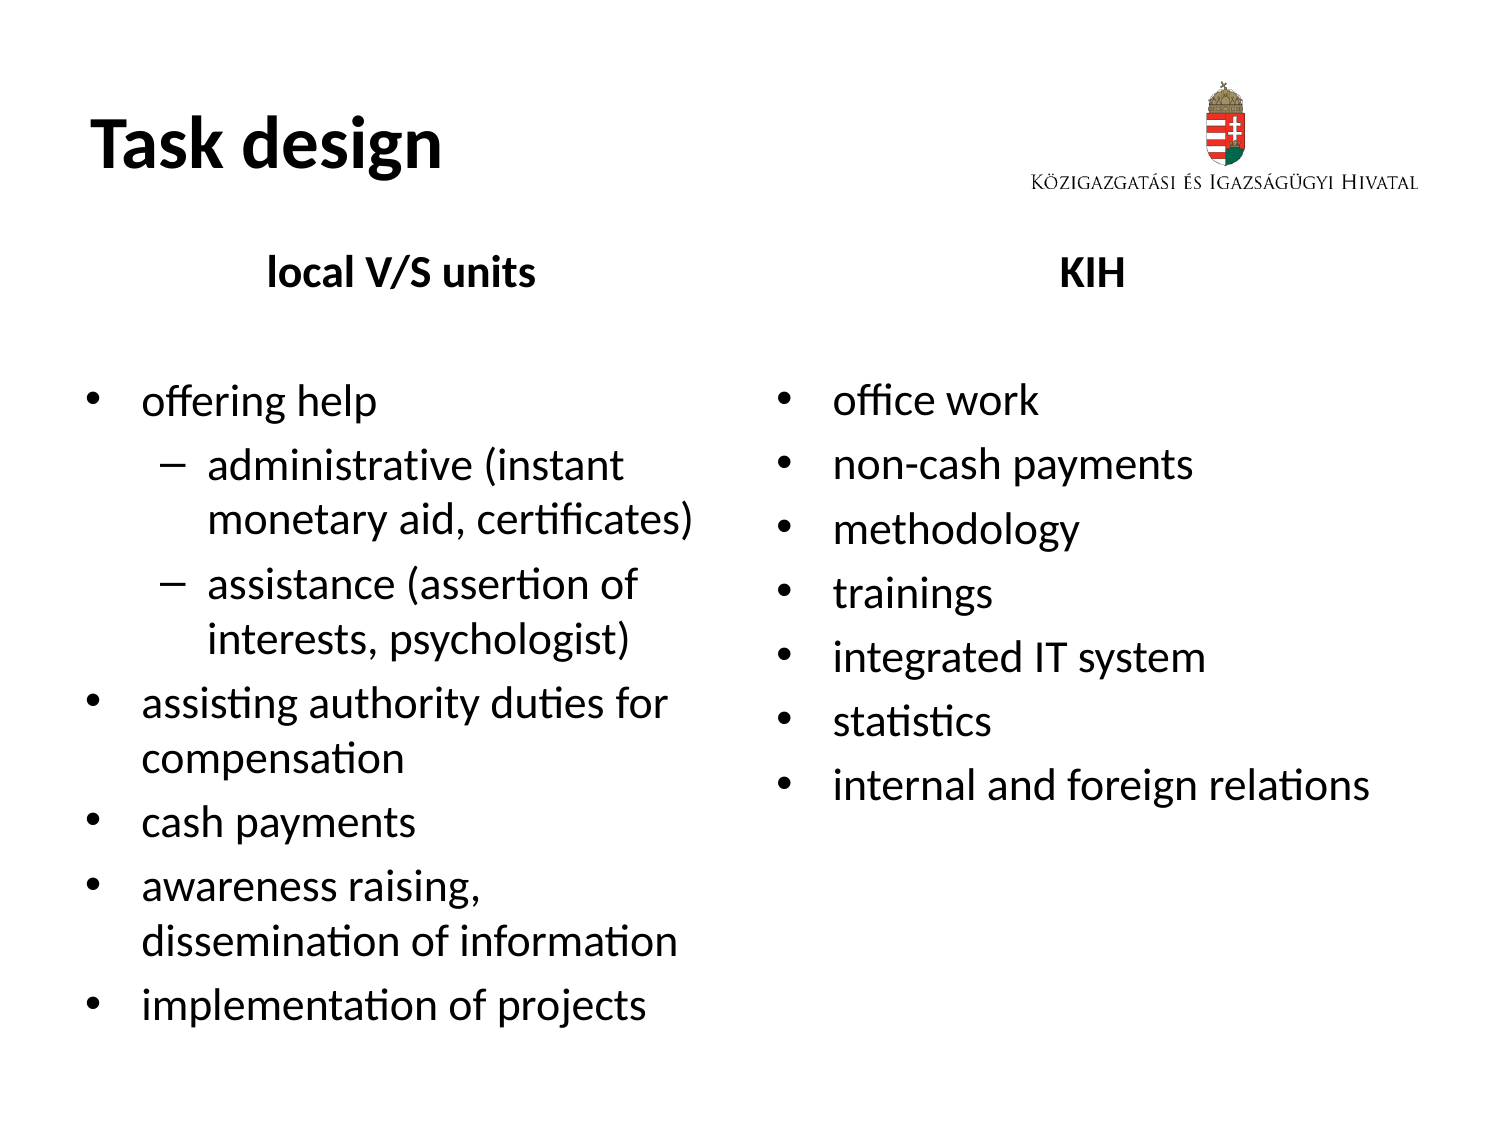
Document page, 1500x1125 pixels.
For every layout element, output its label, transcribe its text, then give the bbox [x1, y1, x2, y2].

title Task design [75, 45, 1425, 233]
text_box local V/S units offering help administrative (instant monetary aid, certificates) assistance (assertion of interests, psychologist) assisting authority duties for compensation cash payments awareness raising, dissemination of information implementation of projects [70, 234, 733, 1050]
picture [1031, 81, 1418, 189]
text_box KIH office work non-cash payments methodology trainings integrated IT system statistics internal and foreign relations [761, 234, 1425, 980]
